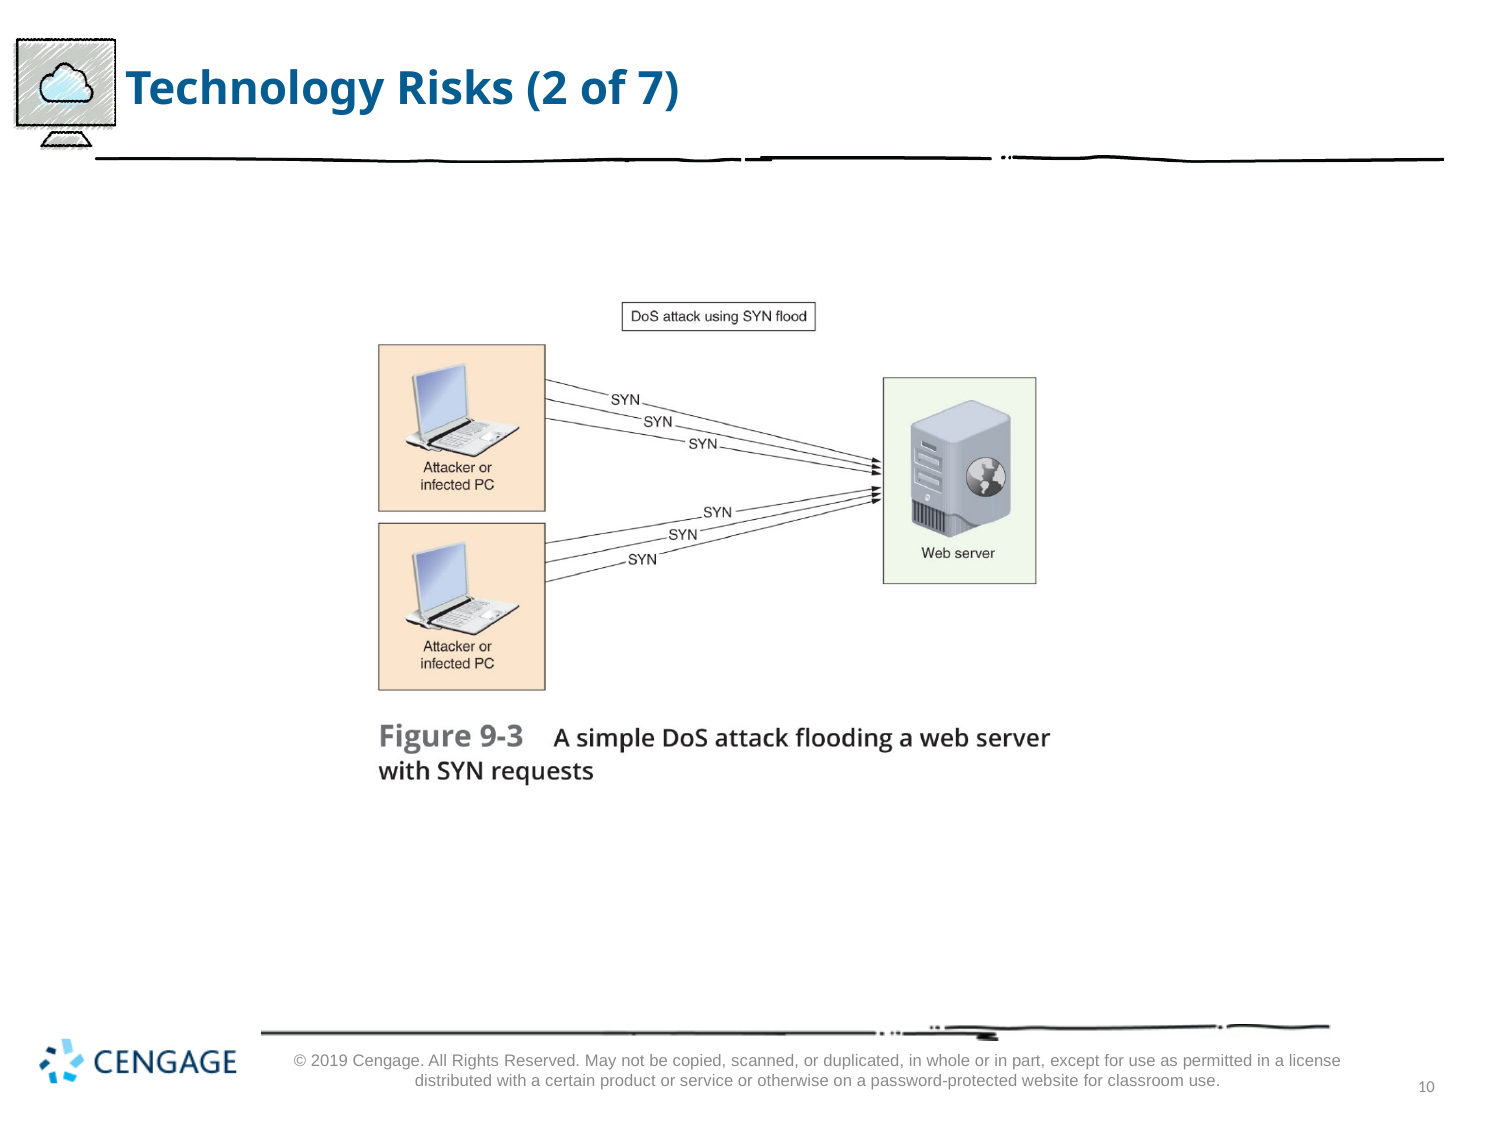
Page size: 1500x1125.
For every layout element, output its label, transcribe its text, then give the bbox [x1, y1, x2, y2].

picture [95, 155, 1444, 163]
picture [261, 1024, 1331, 1041]
picture [13, 36, 117, 151]
title Technology Risks (2 of 7) [125, 66, 1442, 116]
picture [374, 299, 1053, 788]
footer © 2019 Cengage. All Rights Reserved. May not be copied, scanned, or duplicated, in whole or in part, except for use as permitted in a license distributed with a certain product or service or otherwise on a password-protected website for classroom use. [262, 1050, 1375, 1091]
picture [19, 1025, 249, 1096]
